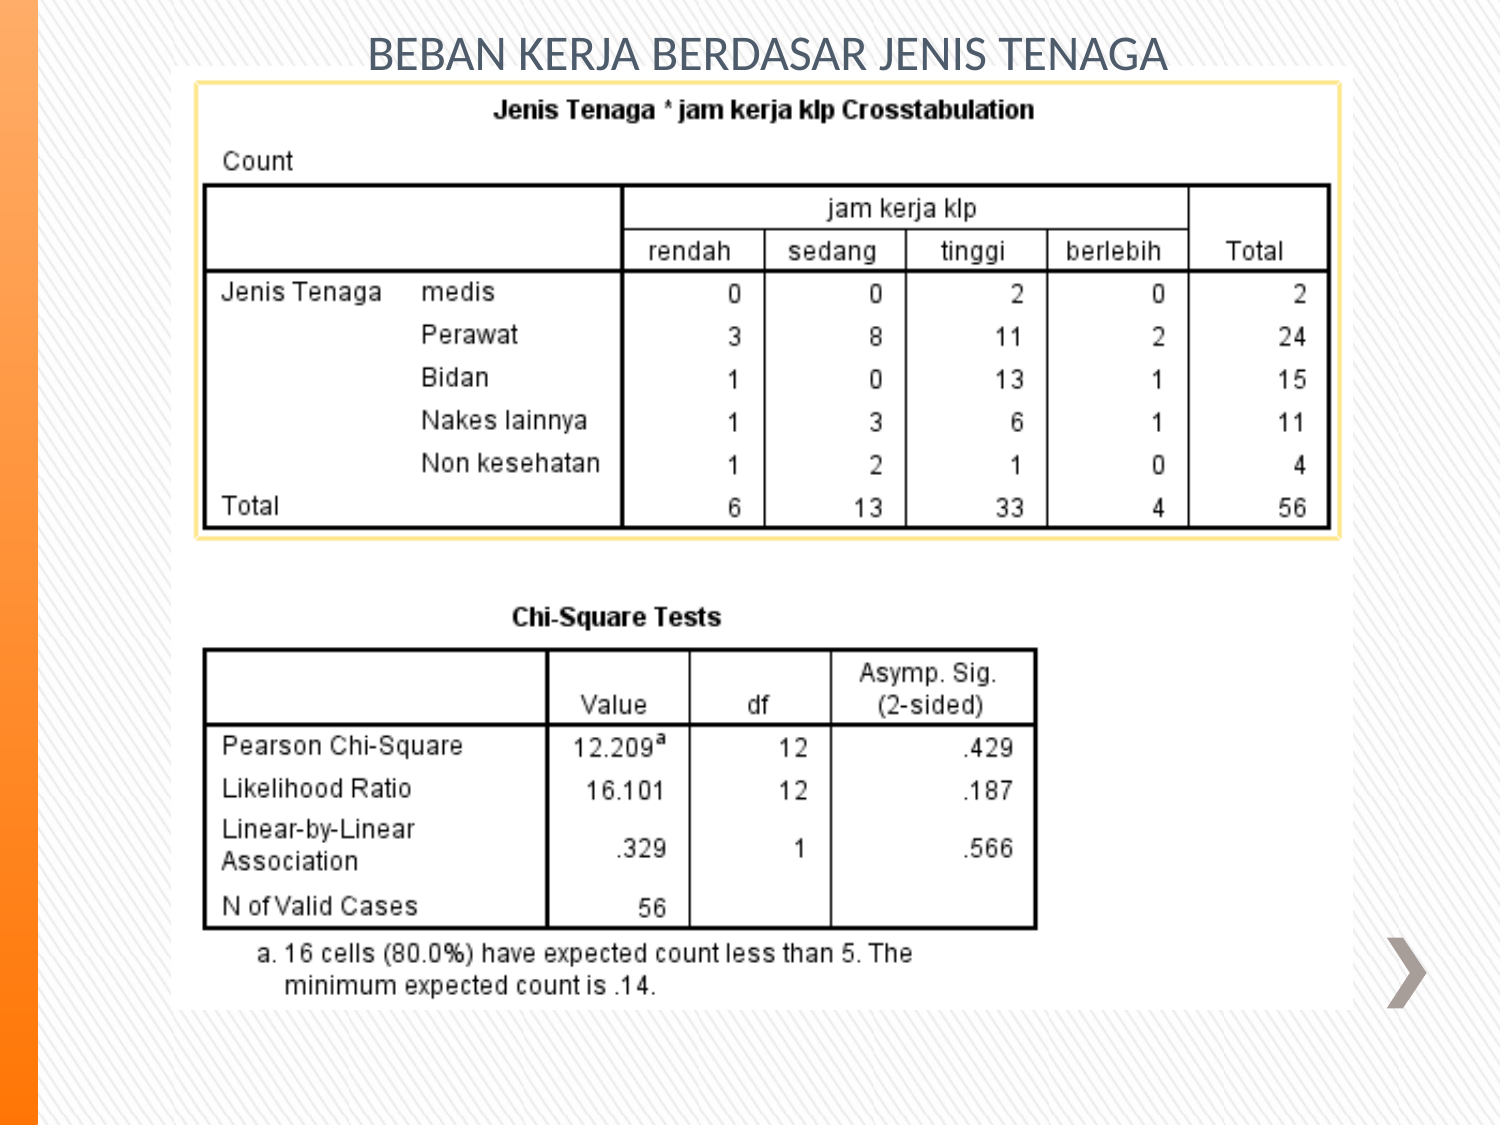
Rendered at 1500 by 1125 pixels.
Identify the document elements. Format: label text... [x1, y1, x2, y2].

text_box BEBAN KERJA BERDASAR JENIS TENAGA [76, 13, 1471, 88]
picture [170, 66, 1353, 1010]
table_cell 1 [0, 281, 37, 285]
